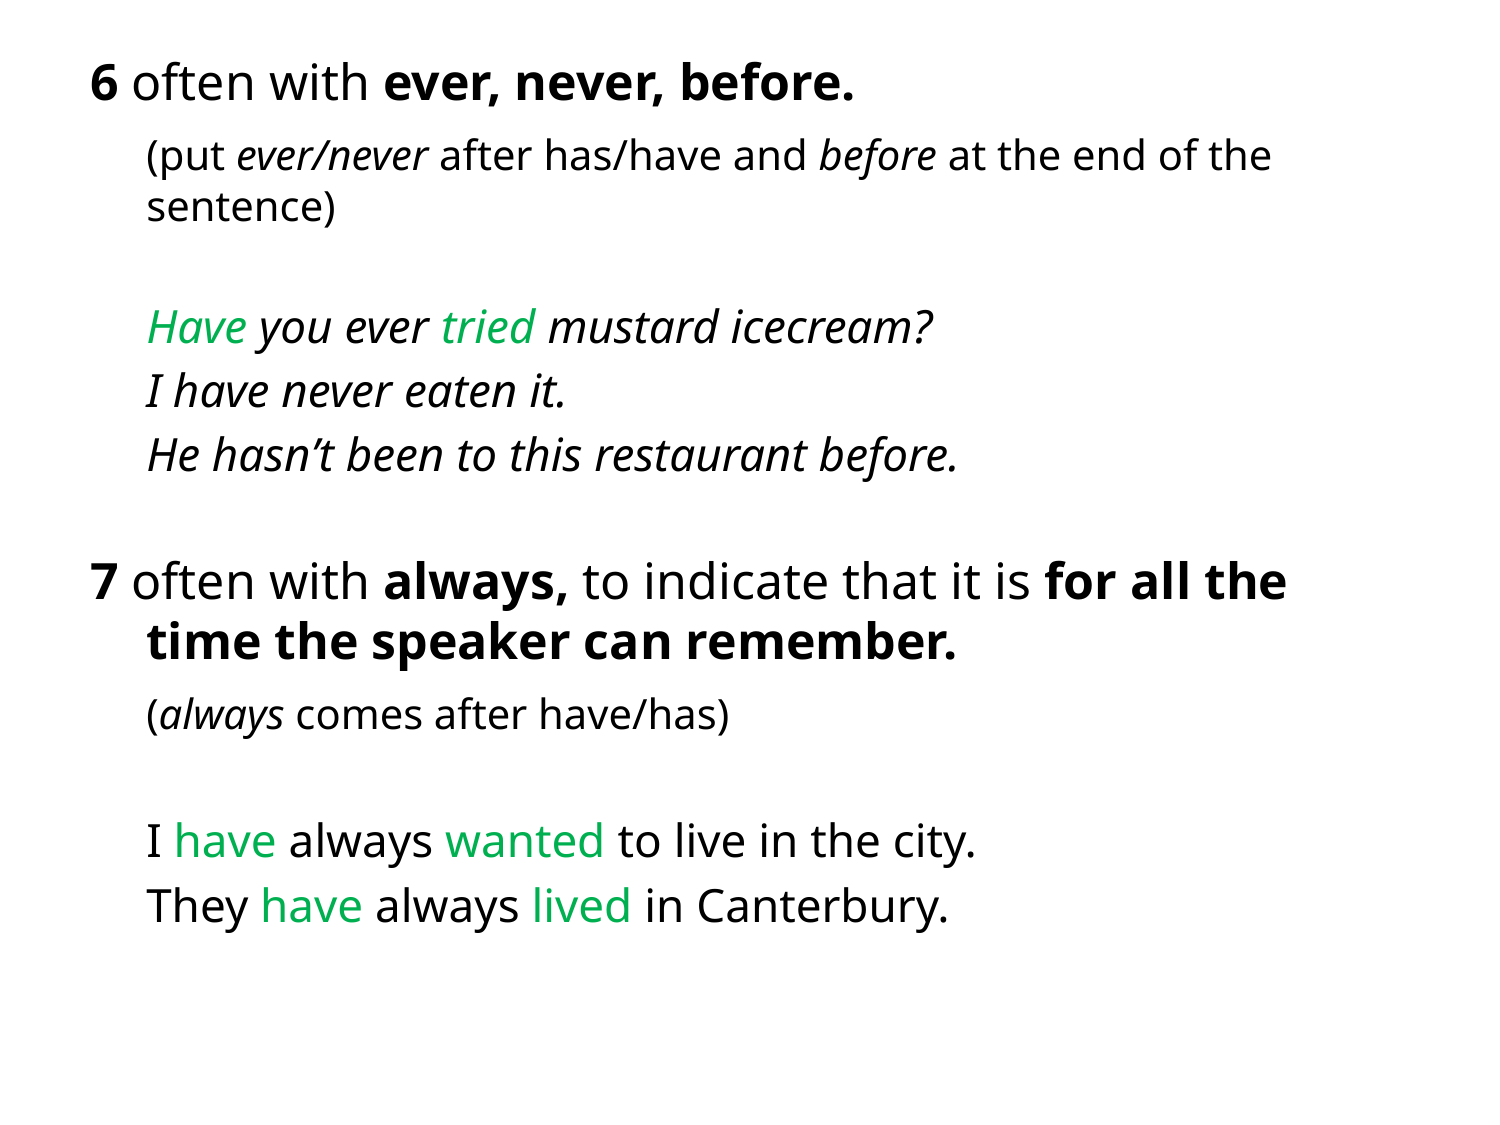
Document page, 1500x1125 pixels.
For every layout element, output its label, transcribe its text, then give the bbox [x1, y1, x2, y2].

list 6 often with ever, never, before. (put ever/never after has/have and before at the end of the sentence) Have you ever tried mustard icecream? I have never eaten it. He hasn’t been to this restaurant before. 7 often with always, to indicate that it is for all the time the speaker can remember. (always comes after have/has) I have always wanted to live in the city. They have always lived in Canterbury. [75, 42, 1425, 1005]
